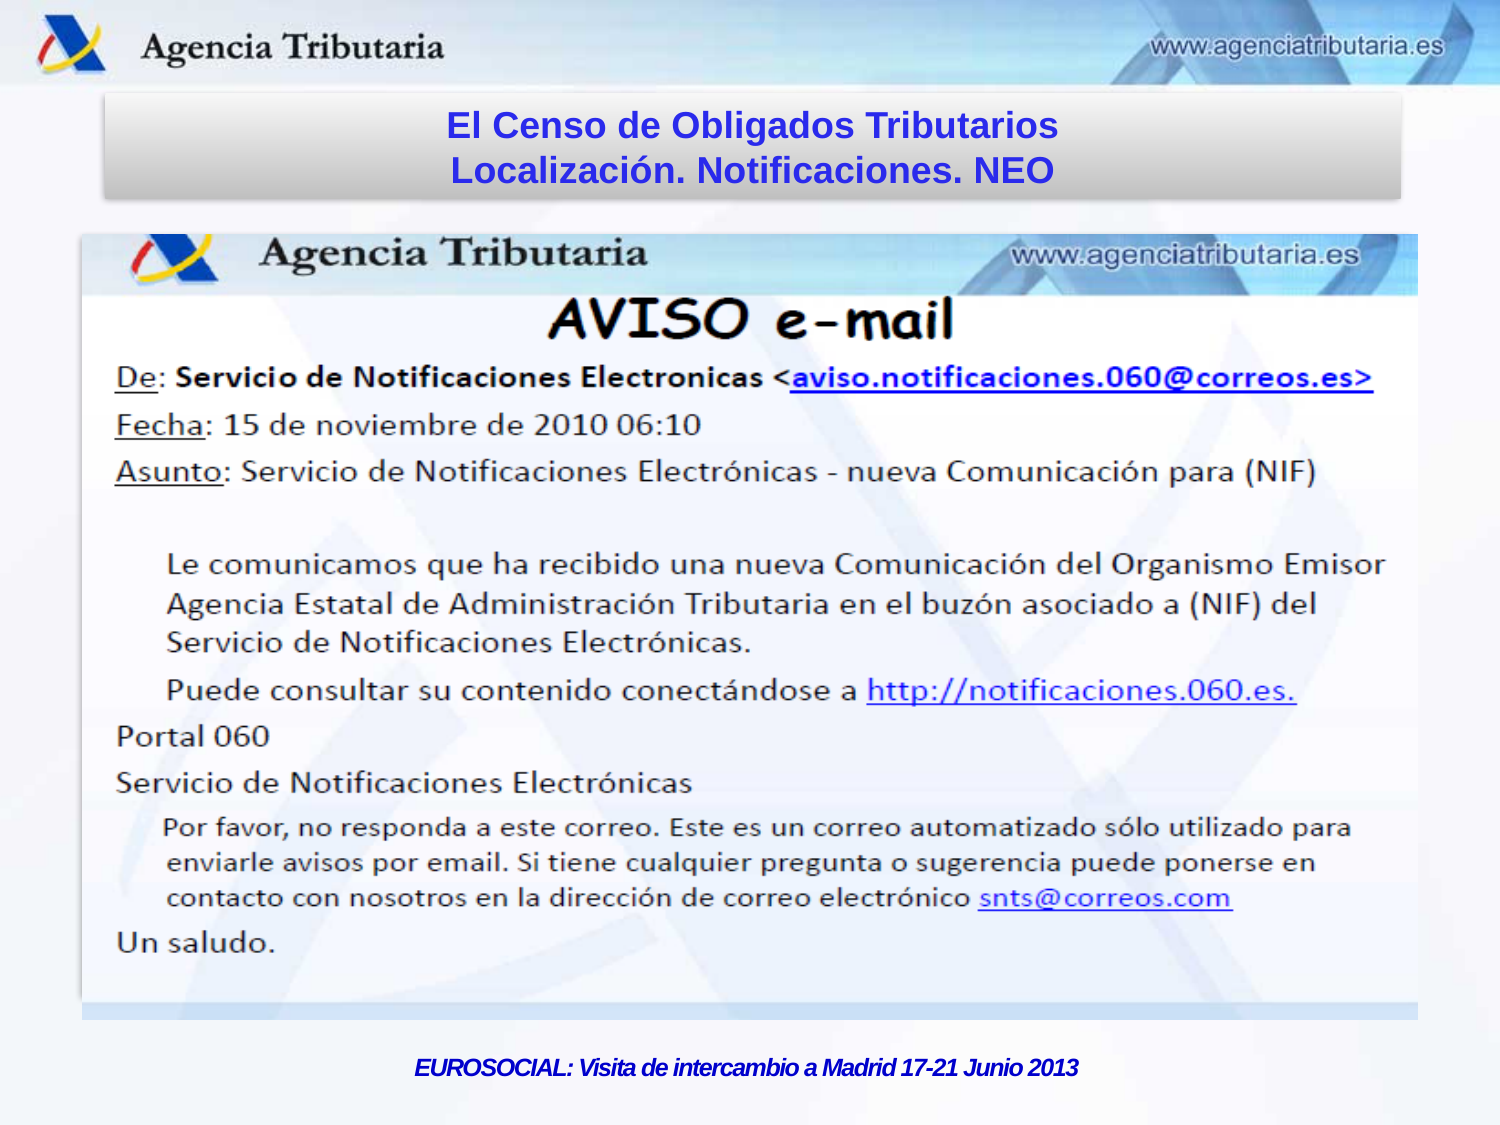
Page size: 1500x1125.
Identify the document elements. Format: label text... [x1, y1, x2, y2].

text_box EUROSOCIAL: Visita de intercambio a Madrid 17-21 Junio 2013 [46, 1044, 1454, 1090]
text_box El Censo de Obligados Tributarios Localización. Notificaciones. NEO [105, 93, 1401, 199]
picture [0, 0, 1500, 1125]
